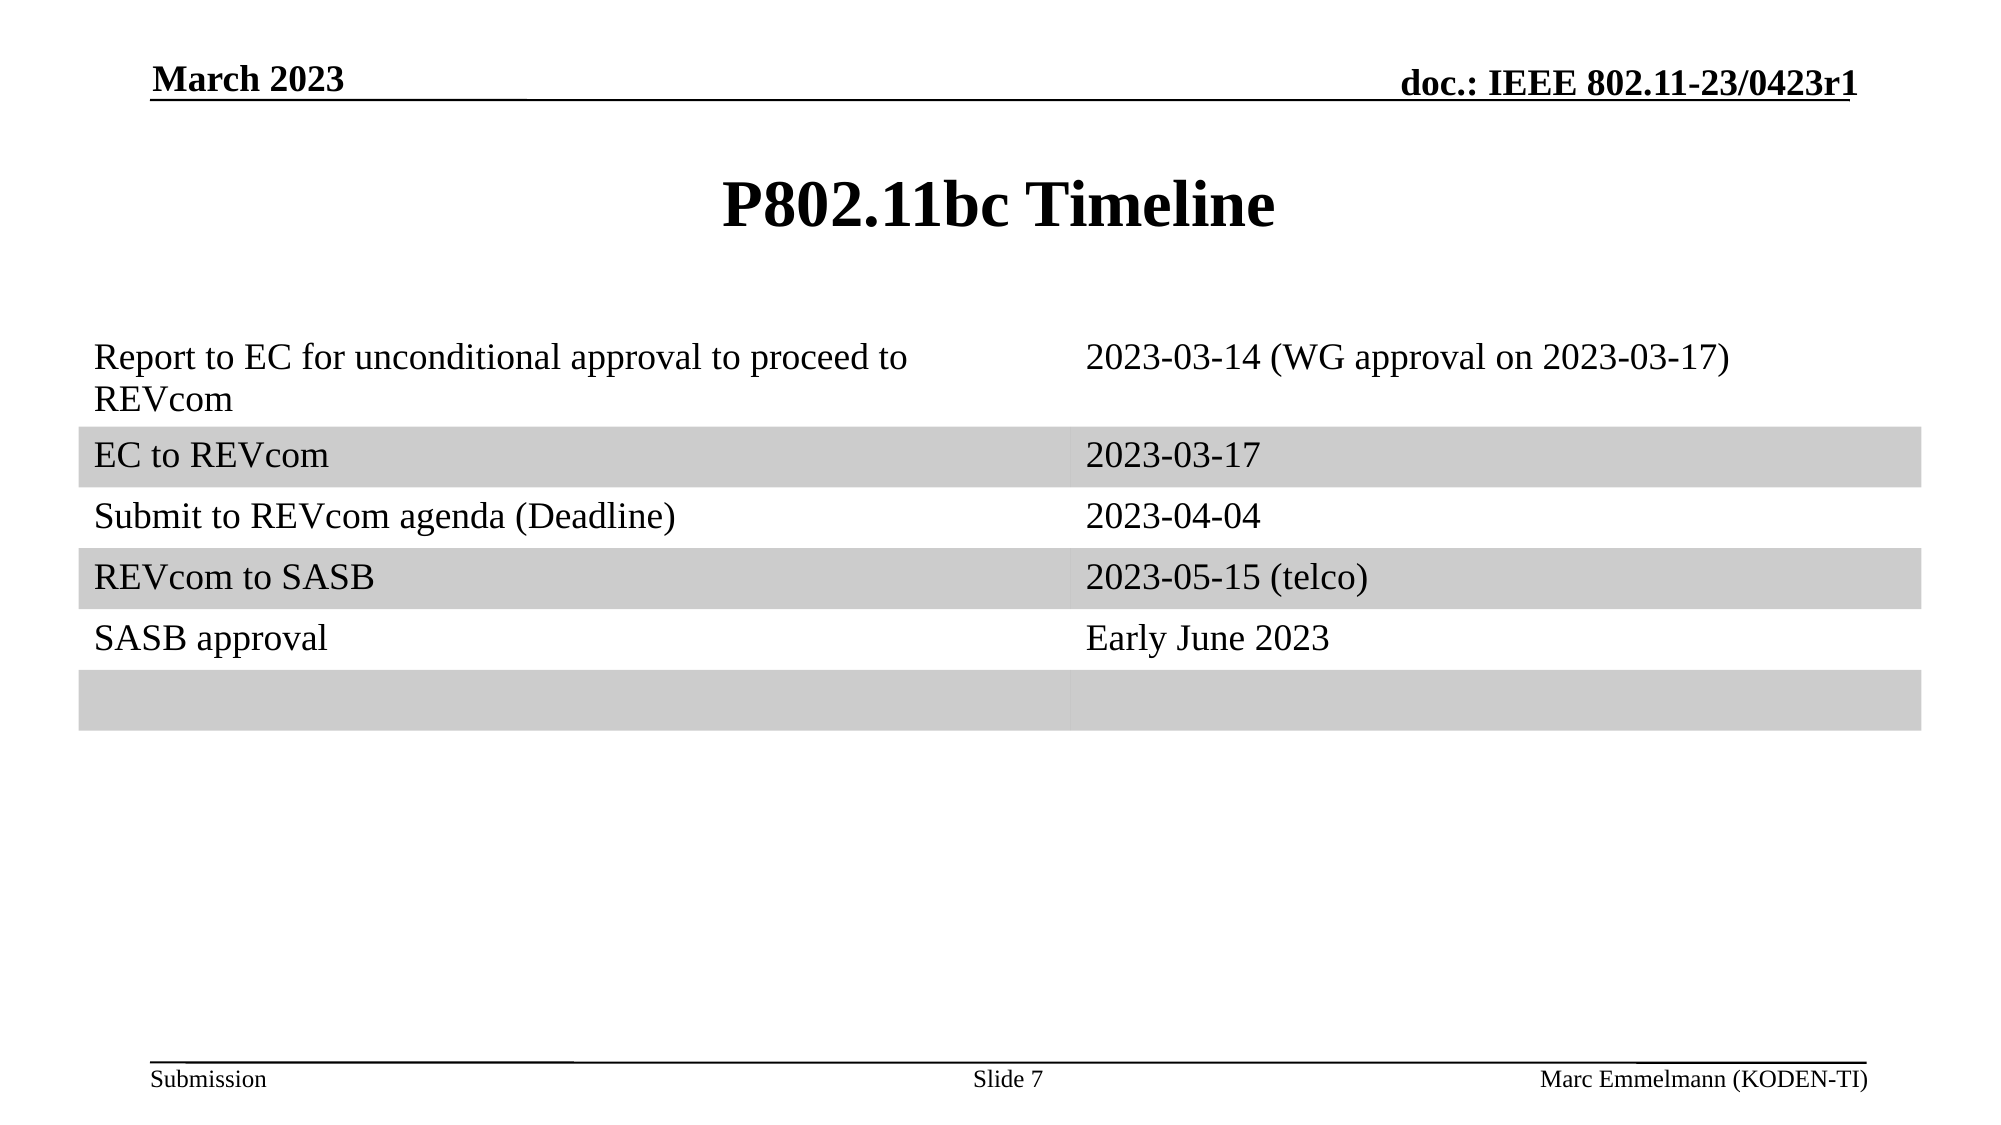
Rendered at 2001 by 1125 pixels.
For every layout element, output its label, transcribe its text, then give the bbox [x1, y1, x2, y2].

table_cell 2023-05-15 (telco) [1071, 548, 1921, 609]
table_header 2023-03-14 (WG approval on 2023-03-17) [1071, 328, 1921, 427]
slide_number Slide 7 [950, 1061, 1067, 1123]
table_cell 2023-03-17 [1071, 427, 1921, 487]
table_header Report to EC for unconditional approval to proceed to REVcom [79, 328, 1071, 427]
footer Marc Emmelmann (KODEN-TI) [1171, 1061, 1869, 1093]
table_cell SASB approval [79, 609, 1071, 670]
table_cell [79, 670, 1071, 731]
table_cell [1071, 670, 1921, 731]
table_cell REVcom to SASB [79, 548, 1071, 609]
title P802.11bc Timeline [149, 112, 1850, 288]
table_cell EC to REVcom [79, 427, 1071, 487]
table_cell 2023-04-04 [1071, 487, 1921, 548]
table_cell Submit to REVcom agenda (Deadline) [79, 487, 1071, 548]
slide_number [152, 54, 563, 100]
table_cell Early June 2023 [1071, 609, 1921, 670]
